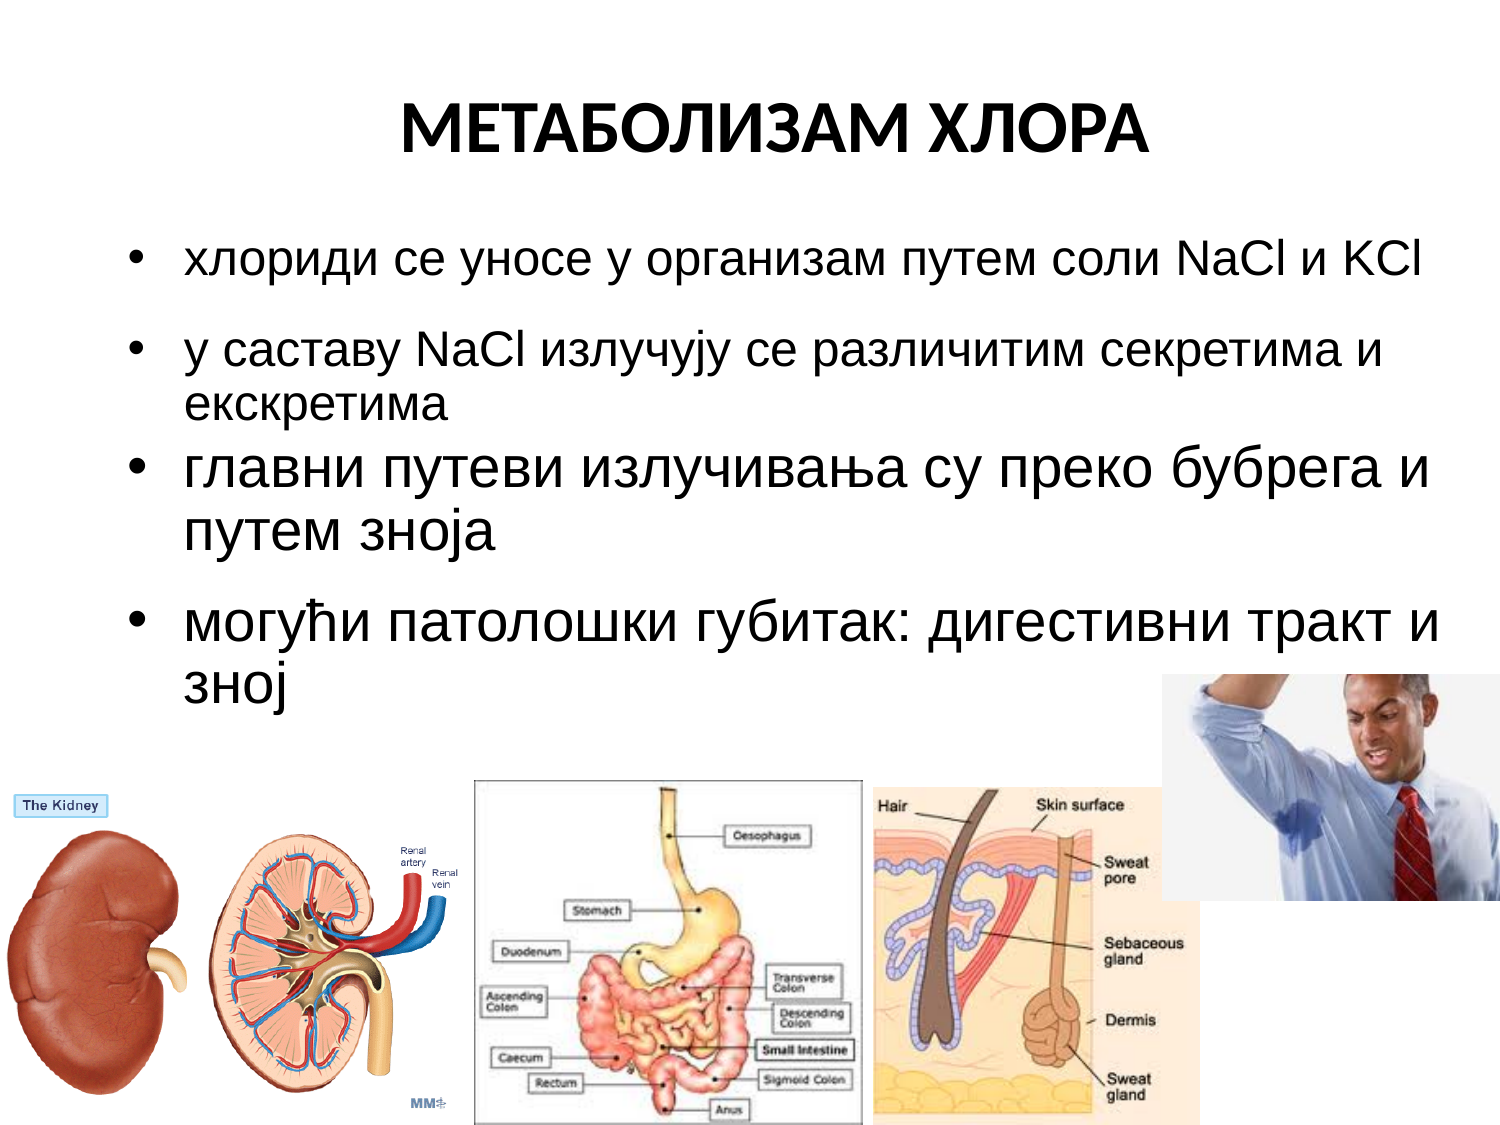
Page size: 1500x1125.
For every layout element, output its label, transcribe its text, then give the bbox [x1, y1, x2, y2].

text_box МЕТАБОЛИЗАМ ХЛОРА [137, 62, 1413, 175]
picture [474, 779, 863, 1125]
picture [0, 785, 463, 1125]
picture [873, 674, 1500, 1125]
list хлориди се уносе у организам путем соли NaCl и KCl у саставу NaCl излучују се различитим секретима и екскретима главни путеви излучивања су преко бубрега и путем зноја могући патолошки губитак: дигестивни тракт и зној [112, 224, 1500, 775]
